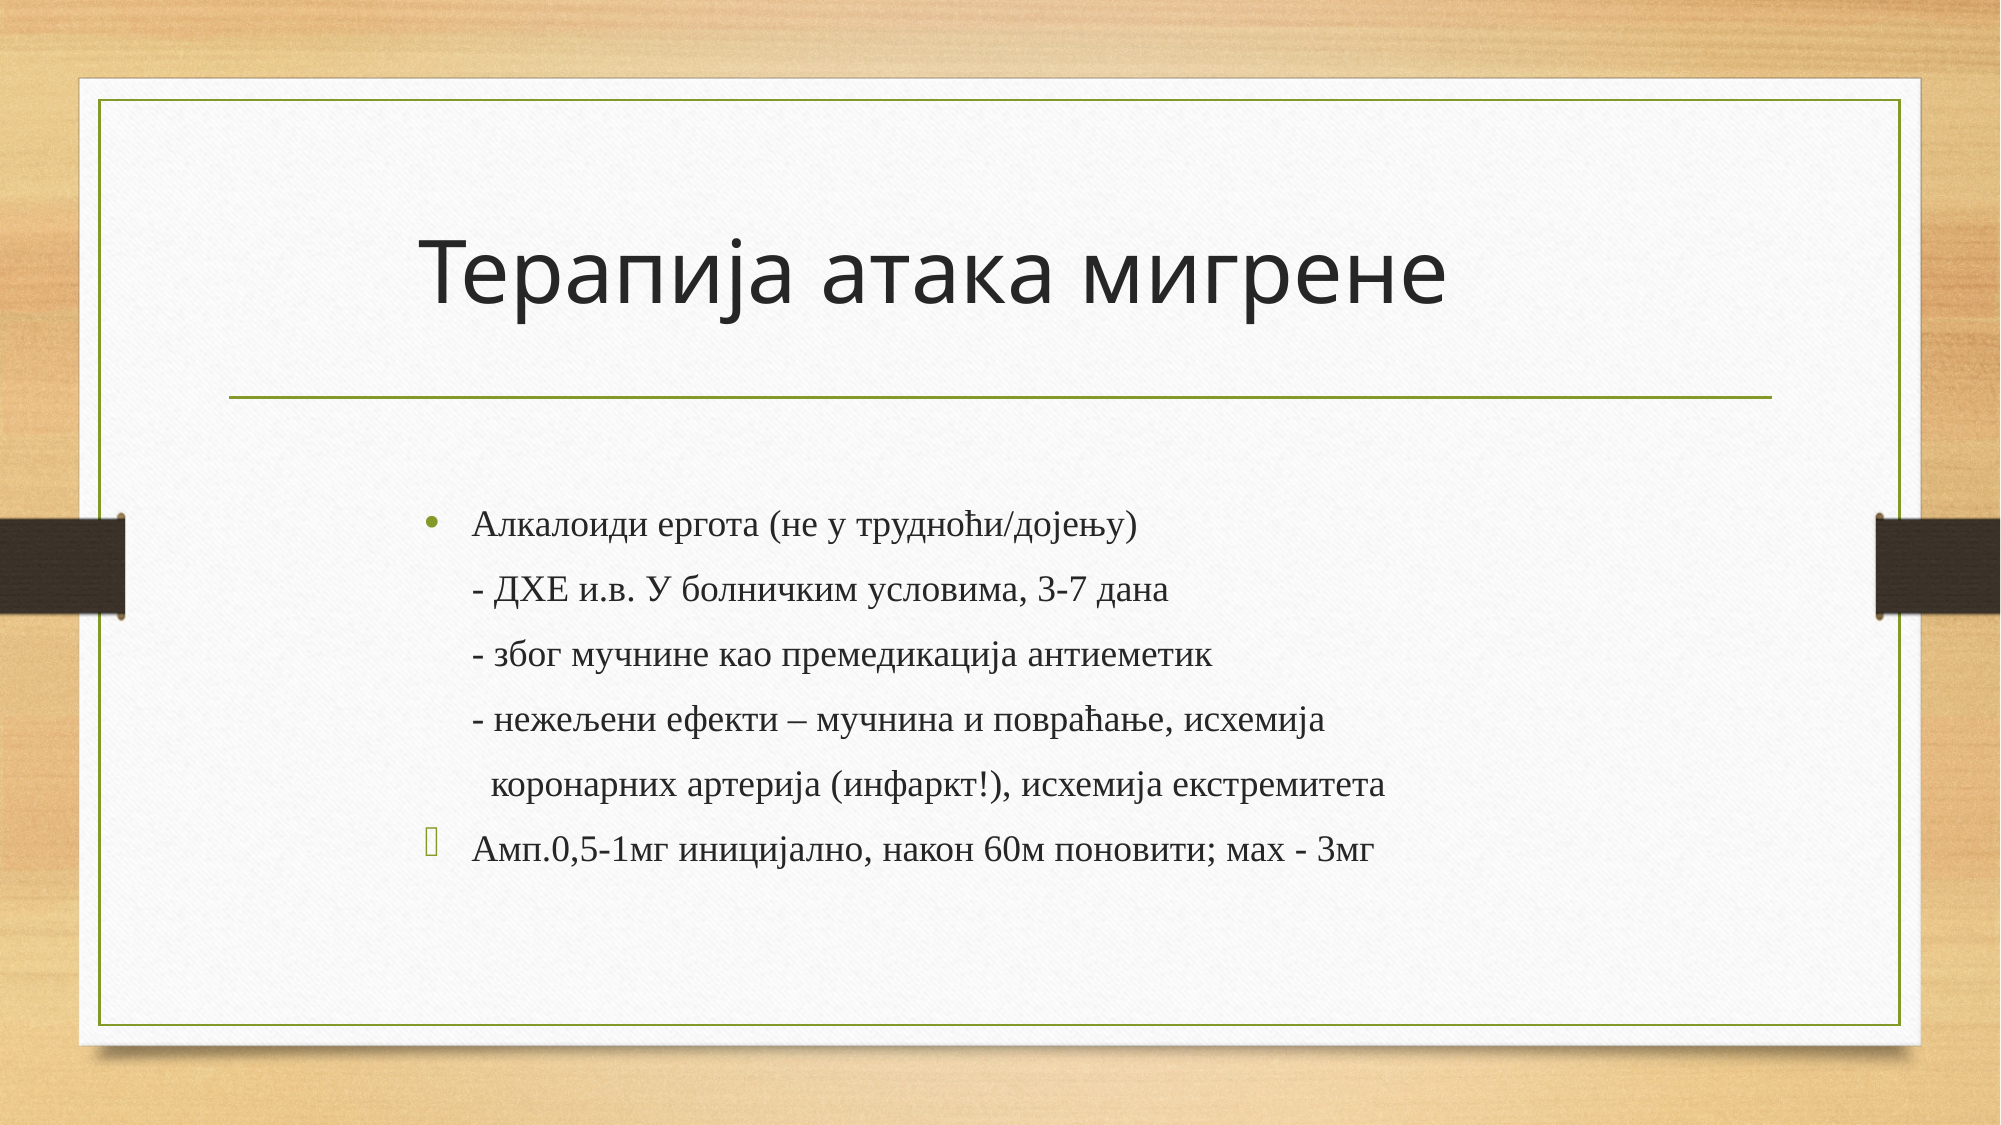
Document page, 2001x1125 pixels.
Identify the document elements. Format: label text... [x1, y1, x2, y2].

picture [0, 0, 2001, 1125]
title Терапија атака мигрене [246, 208, 1622, 329]
list Алкалоиди ергота (не у трудноћи/дојењу) - ДХЕ и.в. У болничким условима, 3-7 дана - због мучнине као премедикација антиеметик - нежељени ефекти – мучнина и повраћање, исхемија коронарних артерија (инфаркт!), исхемија екстремитета Амп.0,5-1мг иницијално, након 60м поновити; маx - 3мг [409, 491, 1591, 953]
